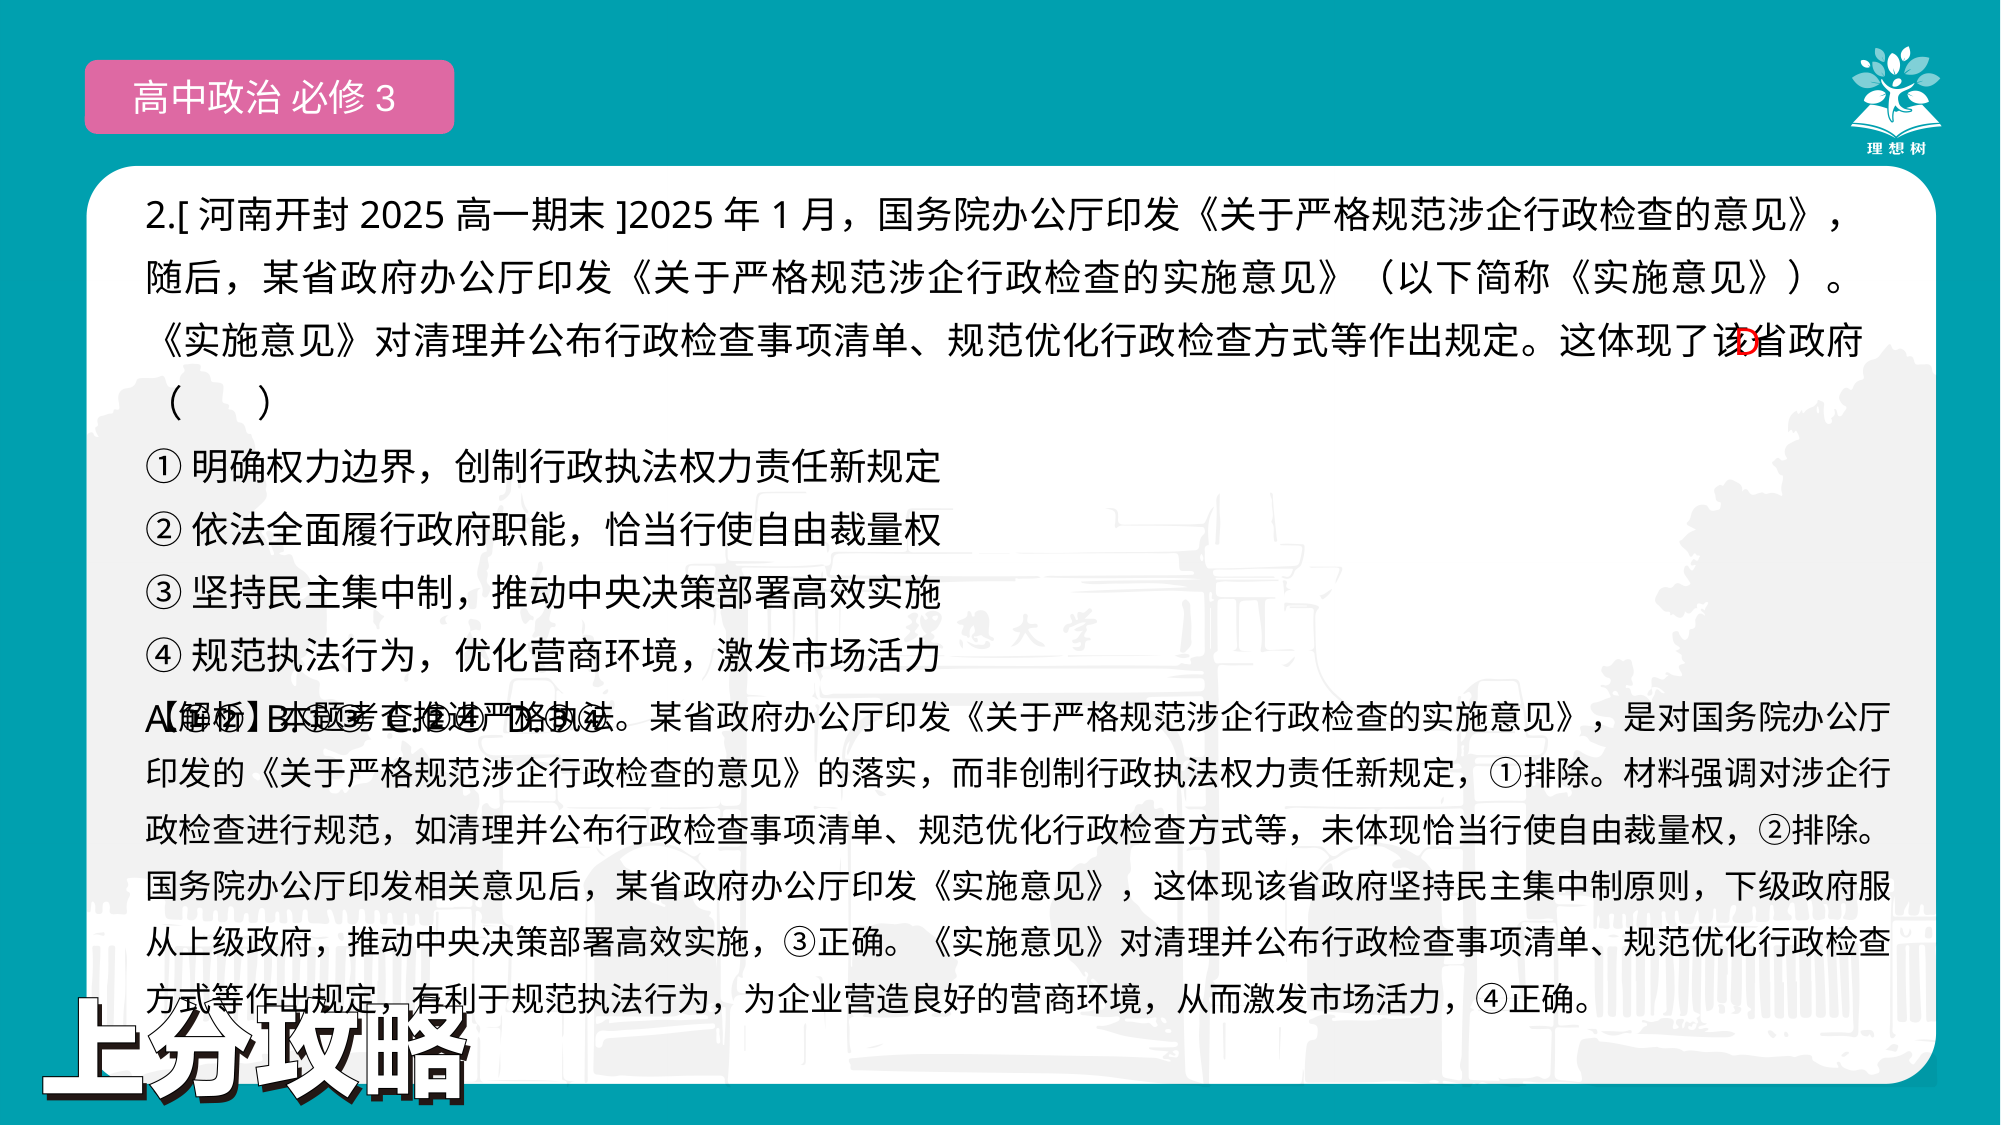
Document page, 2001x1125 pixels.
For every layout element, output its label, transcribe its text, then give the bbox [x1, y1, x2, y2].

text_box 【解析】本题考查推进严格执法。某省政府办公厅印发《关于严格规范涉企行政检查的实施意见》，是对国务院办公厅印发的《关于严格规范涉企行政检查的意见》的落实，而非创制行政执法权力责任新规定，①排除。材料强调对涉企行政检查进行规范，如清理并公布行政检查事项清单、规范优化行政检查方式等，未体现恰当行使自由裁量权，②排除。国务院办公厅印发相关意见后，某省政府办公厅印发《实施意见》，这体现该省政府坚持民主集中制原则，下级政府服从上级政府，推动中央决策部署高效实施，③正确。《实施意见》对清理并公布行政检查事项清单、规范优化行政检查方式等作出规定，有利于规范执法行为，为企业营造良好的营商环境，从而激发市场活力，④正确。 [130, 672, 1907, 981]
picture [0, 0, 2001, 1125]
text_box 2.[河南开封2025高一期末]2025年1月，国务院办公厅印发《关于严格规范涉企行政检查的意见》，随后，某省政府办公厅印发《关于严格规范涉企行政检查的实施意见》（以下简称《实施意见》）。《实施意见》对清理并公布行政检查事项清单、规范优化行政检查方式等作出规定。这体现了该省政府（ ） ①明确权力边界，创制行政执法权力责任新规定 ②依法全面履行政府职能，恰当行使自由裁量权 ③坚持民主集中制，推动中央决策部署高效实施 ④规范执法行为，优化营商环境，激发市场活力 A.①② B.①③ C.②④ D.③④ [130, 166, 1880, 672]
text_box 高中政治 必修3 [83, 58, 456, 135]
text_box D [1709, 288, 1826, 371]
